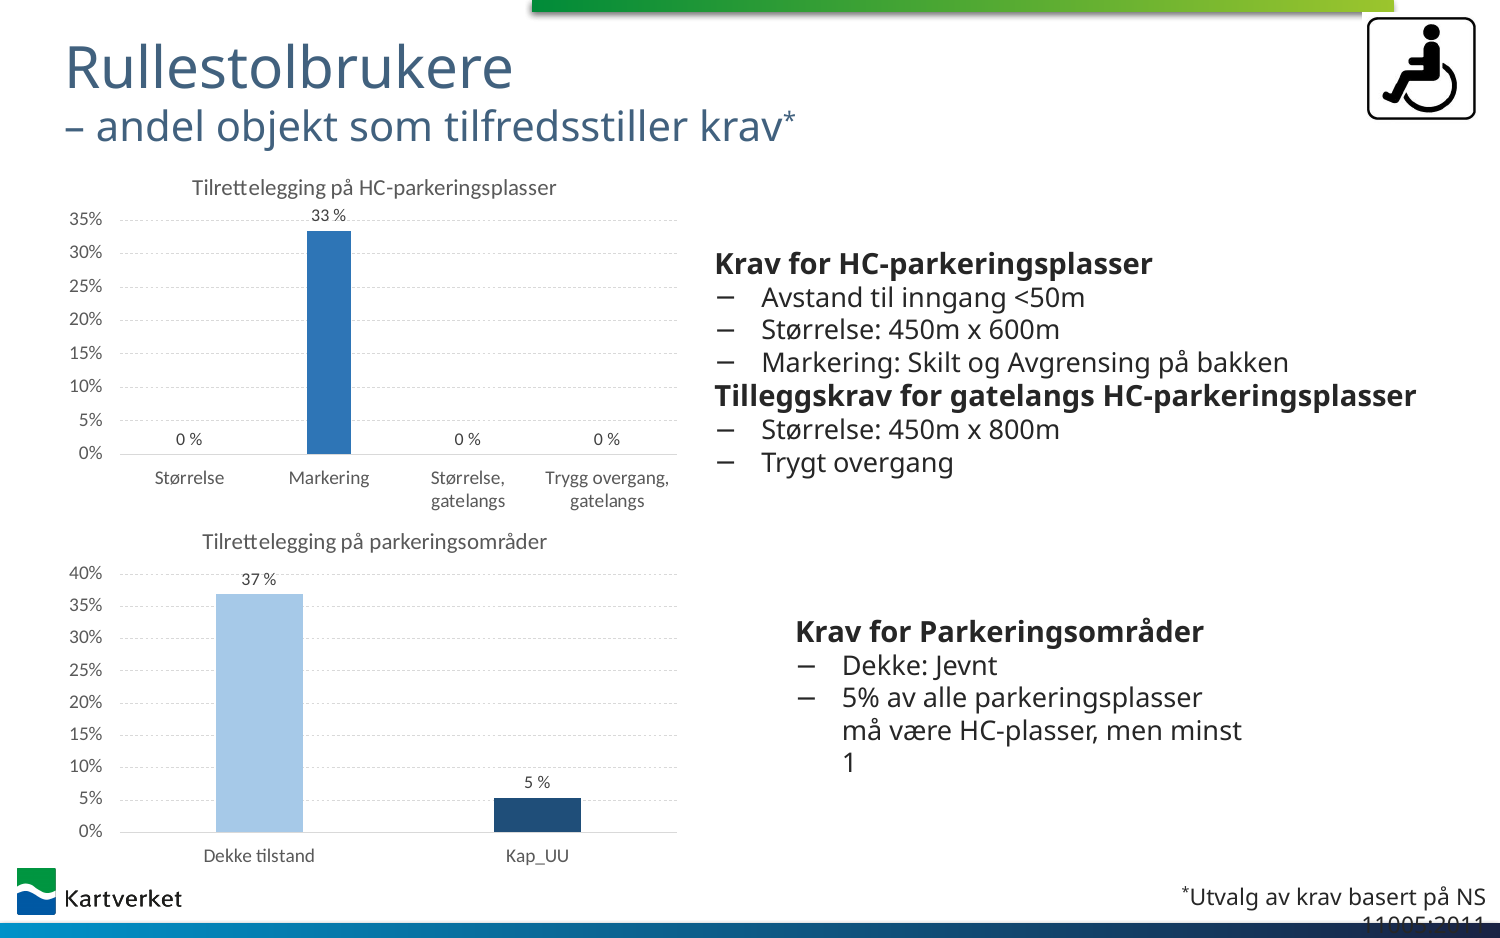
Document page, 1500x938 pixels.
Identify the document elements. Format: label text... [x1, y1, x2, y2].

picture [1362, 12, 1481, 126]
picture [62, 520, 688, 874]
text_box Rullestolbrukere – andel objekt som tilfredsstiller krav* [49, 25, 1431, 158]
text_box Krav for HC-parkeringsplasser Avstand til inngang <50m Størrelse: 450m x 600m Markering: Skilt og Avgrensing på bakken Tilleggskrav for gatelangs HC-parkeringsplasser Størrelse: 450m x 800m Trygt overgang [699, 237, 1433, 485]
text_box *Utvalg av krav basert på NS 11005:2011 [1068, 873, 1500, 938]
picture [62, 166, 688, 519]
text_box Krav for Parkeringsområder Dekke: Jevnt 5% av alle parkeringsplasser må være HC-plasser, men minst 1 [780, 605, 1261, 786]
